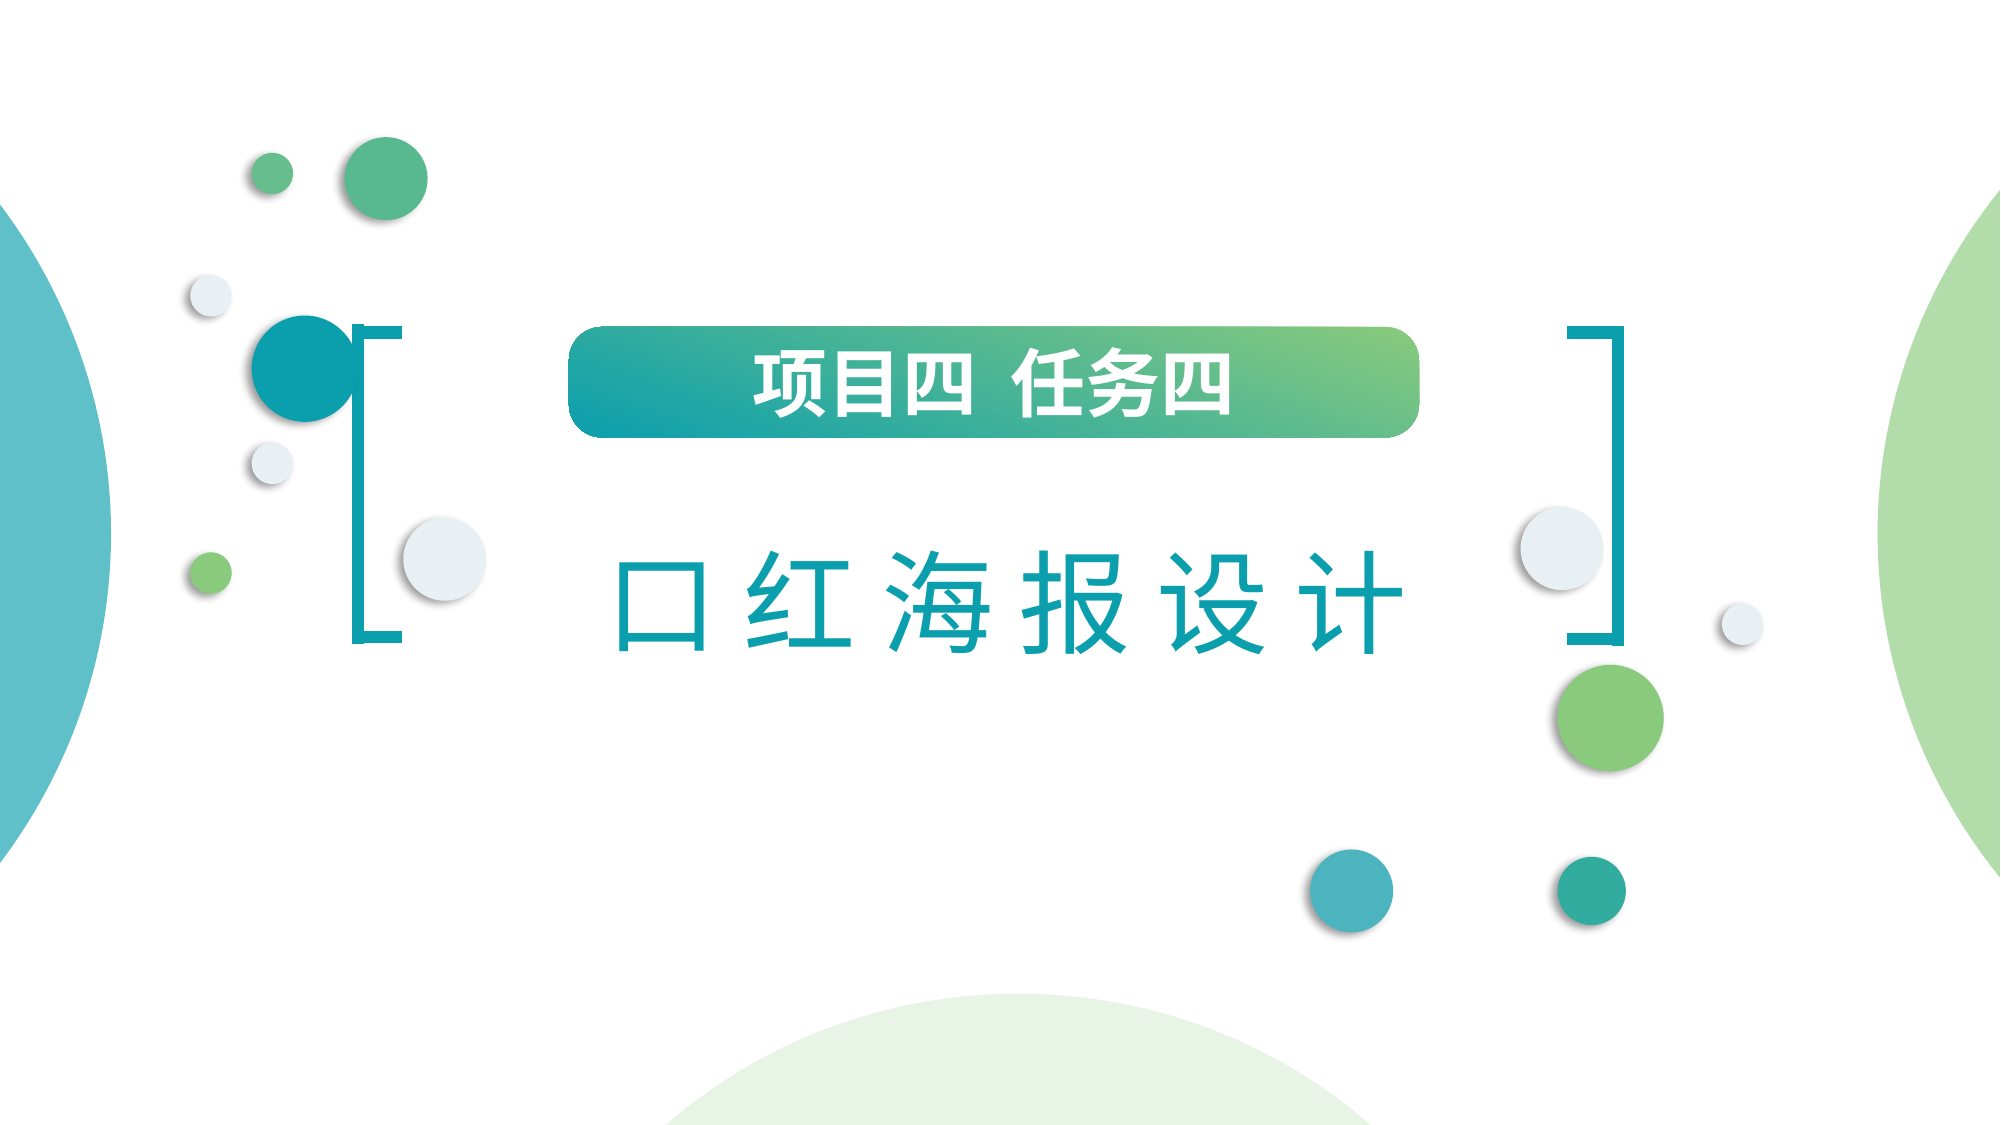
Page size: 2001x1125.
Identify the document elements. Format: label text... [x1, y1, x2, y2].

text_box [343, 136, 429, 222]
text_box [0, 202, 113, 865]
text_box [250, 314, 356, 423]
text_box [1566, 326, 1620, 647]
text_box [189, 551, 233, 595]
text_box [189, 274, 233, 318]
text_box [356, 324, 403, 645]
text_box [1519, 506, 1566, 592]
text_box [403, 516, 488, 602]
text_box [250, 151, 295, 196]
text_box 口 红 海 报 设 计 [459, 525, 1553, 676]
text_box [567, 325, 1421, 439]
text_box [250, 441, 295, 486]
text_box [1876, 188, 2000, 880]
text_box [1556, 855, 1627, 927]
text_box [1556, 663, 1665, 773]
text_box 项目四 任务四 [620, 329, 1368, 434]
text_box [664, 992, 1373, 1125]
text_box [1720, 602, 1765, 647]
text_box [1309, 848, 1395, 934]
